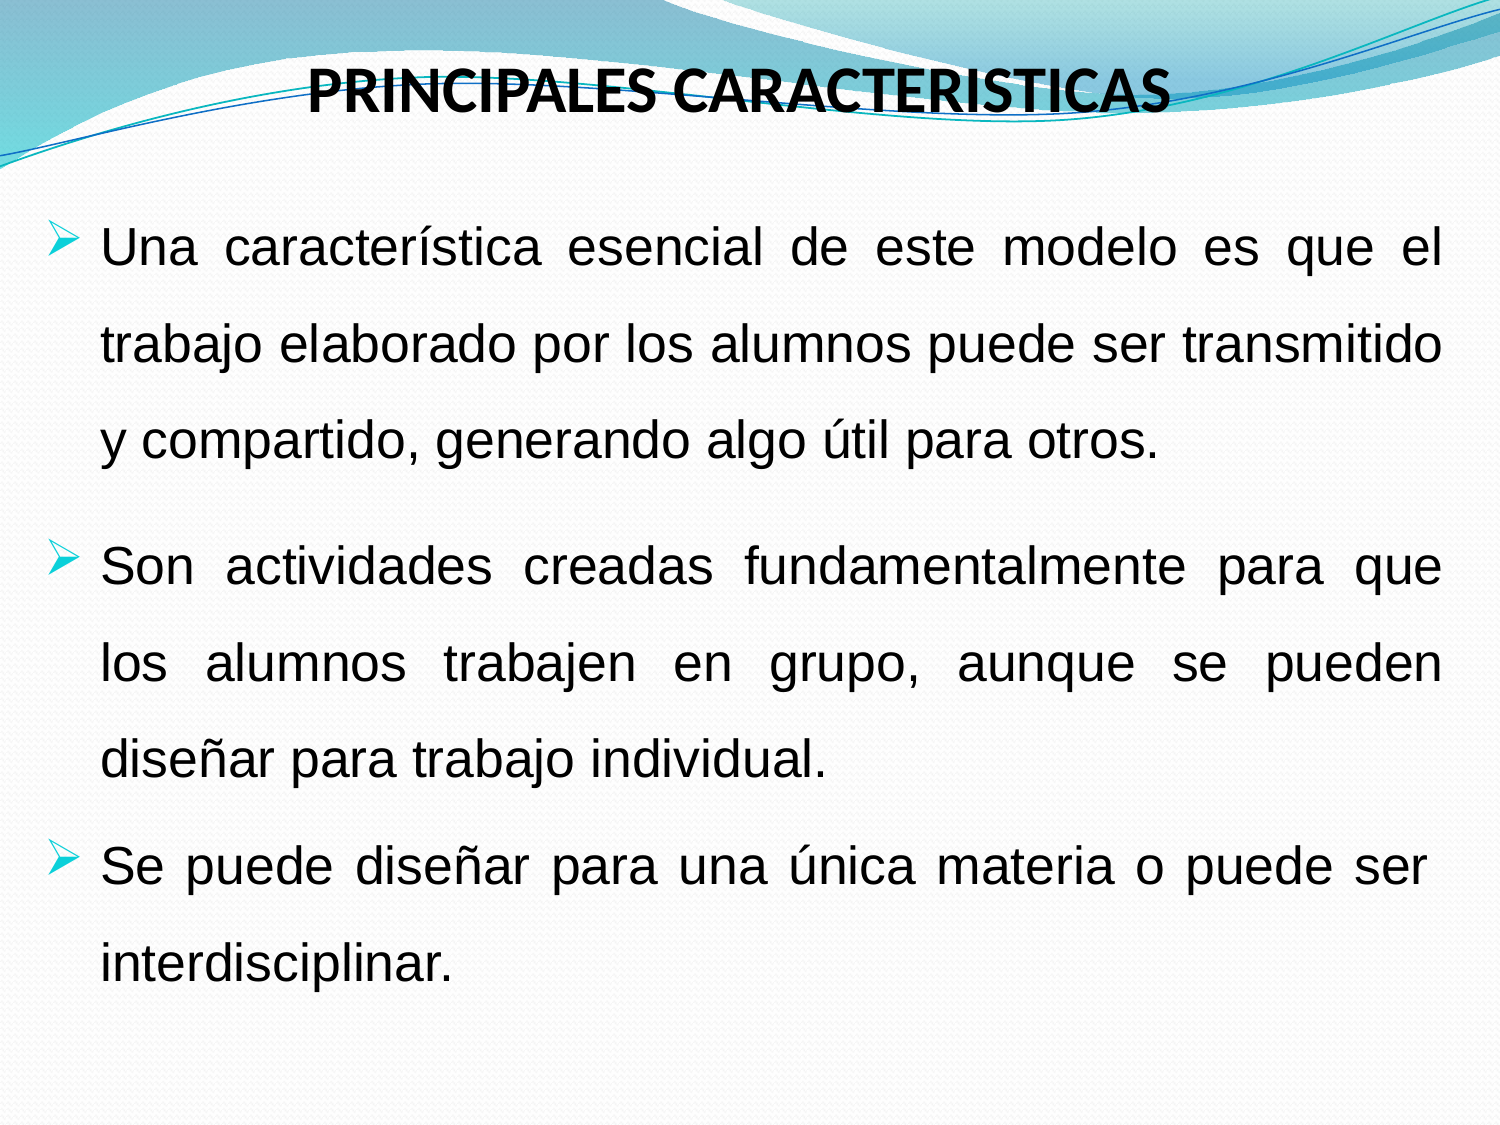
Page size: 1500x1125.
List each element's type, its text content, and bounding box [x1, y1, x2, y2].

title PRINCIPALES CARACTERISTICAS [64, 1, 1415, 126]
list Una característica esencial de este modelo es que el trabajo elaborado por los alumnos puede ser transmitido y compartido, generando algo útil para otros. Son actividades creadas fundamentalmente para que los alumnos trabajen en grupo, aunque se pueden diseñar para trabajo individual. Se puede diseñar para una única materia o puede ser interdisciplinar. [29, 172, 1459, 1083]
